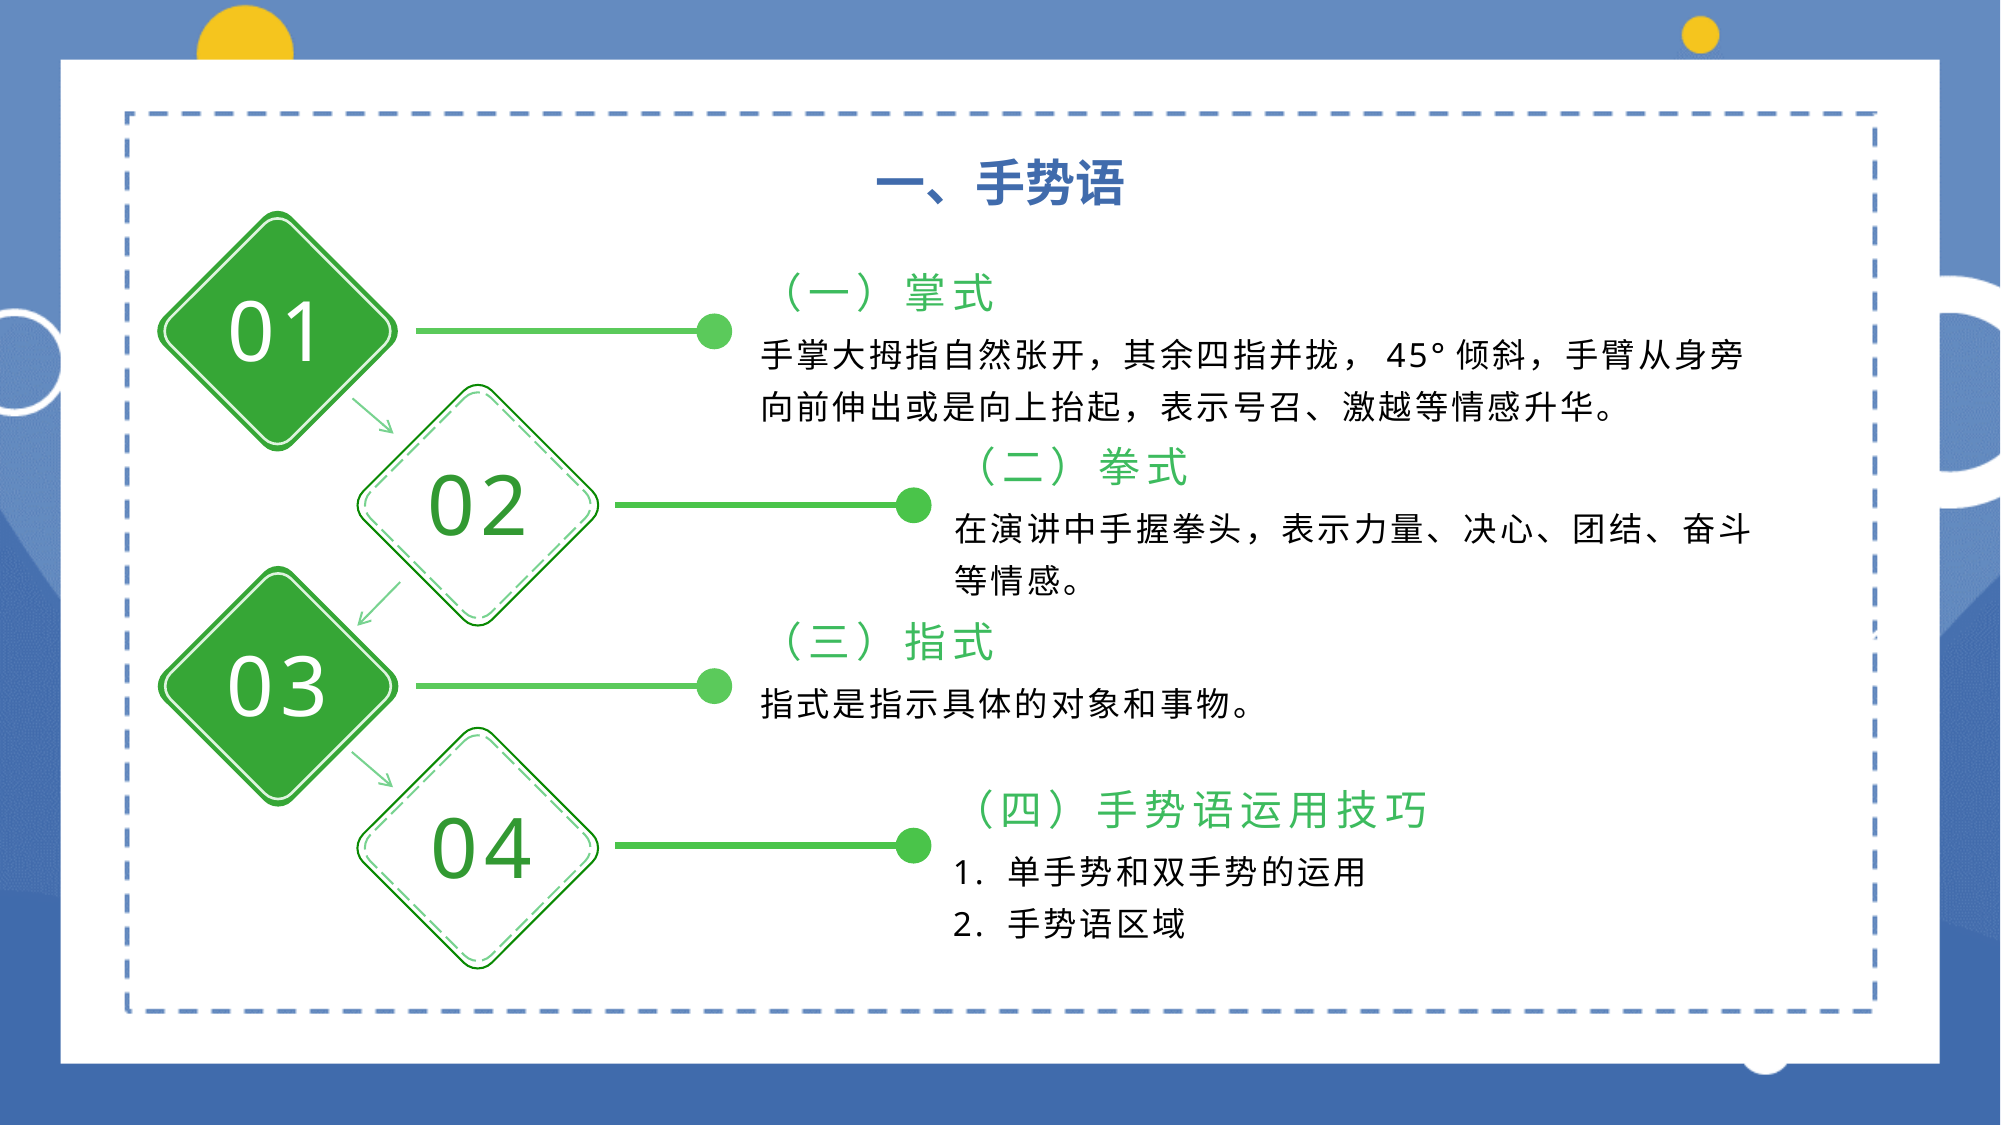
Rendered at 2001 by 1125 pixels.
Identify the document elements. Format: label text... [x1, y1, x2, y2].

text_box 指式是指示具体的对象和事物。 [745, 663, 1644, 752]
text_box [216, 392, 339, 446]
text_box [208, 209, 347, 270]
text_box 02 [362, 444, 594, 566]
text_box [393, 671, 400, 702]
text_box [416, 909, 539, 962]
text_box [156, 672, 162, 700]
text_box [216, 217, 339, 270]
text_box [217, 572, 339, 625]
text_box [894, 826, 933, 865]
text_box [351, 751, 393, 788]
text_box [356, 830, 365, 866]
text_box （四）手势语运用技巧 [938, 776, 1742, 831]
text_box [208, 747, 348, 808]
text_box [356, 491, 362, 520]
text_box [695, 667, 734, 706]
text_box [352, 398, 394, 434]
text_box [357, 582, 401, 626]
text_box [408, 566, 548, 627]
text_box [695, 312, 734, 351]
text_box 一、手势语 [860, 144, 1140, 220]
text_box [216, 747, 340, 801]
text_box [209, 564, 347, 625]
picture [0, 0, 2001, 1125]
text_box [594, 491, 600, 519]
text_box [394, 317, 399, 345]
text_box [408, 909, 547, 970]
text_box 手掌大拇指自然张开，其余四指并拢，45°倾斜，手臂从身旁向前伸出或是向上抬起，表示号召、激越等情感升华。 [745, 314, 1783, 429]
text_box 01 [162, 270, 394, 392]
text_box [416, 391, 539, 444]
text_box [409, 383, 547, 444]
text_box [894, 486, 933, 525]
text_box 在演讲中手握拳头，表示力量、决心、团结、奋斗等情感。 [939, 488, 1806, 603]
text_box （三）指式 [745, 608, 1063, 663]
text_box [156, 316, 162, 346]
text_box 1. 单手势和双手势的运用 2. 手势语区域 [938, 831, 1837, 920]
text_box [416, 566, 539, 619]
text_box [208, 392, 347, 453]
text_box [416, 734, 539, 787]
text_box 04 [365, 787, 597, 909]
text_box [408, 726, 547, 787]
text_box （一）掌式 [745, 259, 1063, 314]
text_box （二）拳式 [939, 433, 1274, 488]
text_box 03 [162, 625, 393, 747]
